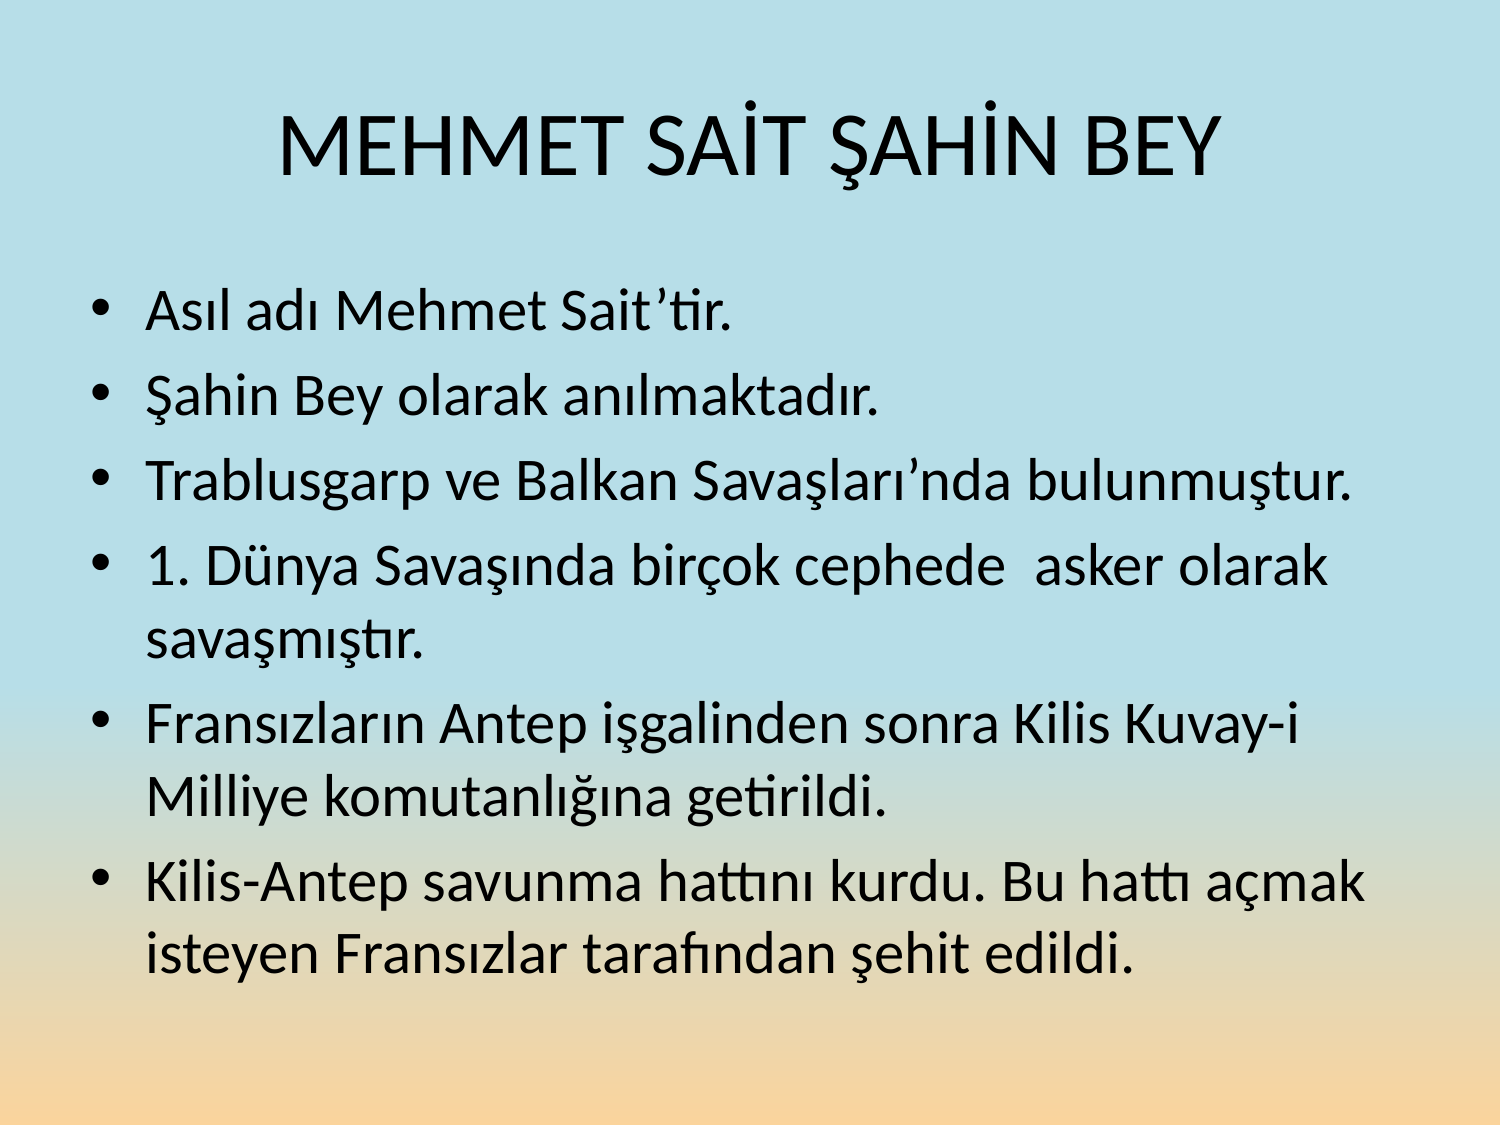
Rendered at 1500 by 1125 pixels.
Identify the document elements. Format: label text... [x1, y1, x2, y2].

list Asıl adı Mehmet Sait’tir. Şahin Bey olarak anılmaktadır. Trablusgarp ve Balkan Savaşları’nda bulunmuştur. 1. Dünya Savaşında birçok cephede asker olarak savaşmıştır. Fransızların Antep işgalinden sonra Kilis Kuvay-i Milliye komutanlığına getirildi. Kilis-Antep savunma hattını kurdu. Bu hattı açmak isteyen Fransızlar tarafından şehit edildi. [75, 262, 1425, 1005]
title MEHMET SAİT ŞAHİN BEY [75, 45, 1425, 233]
